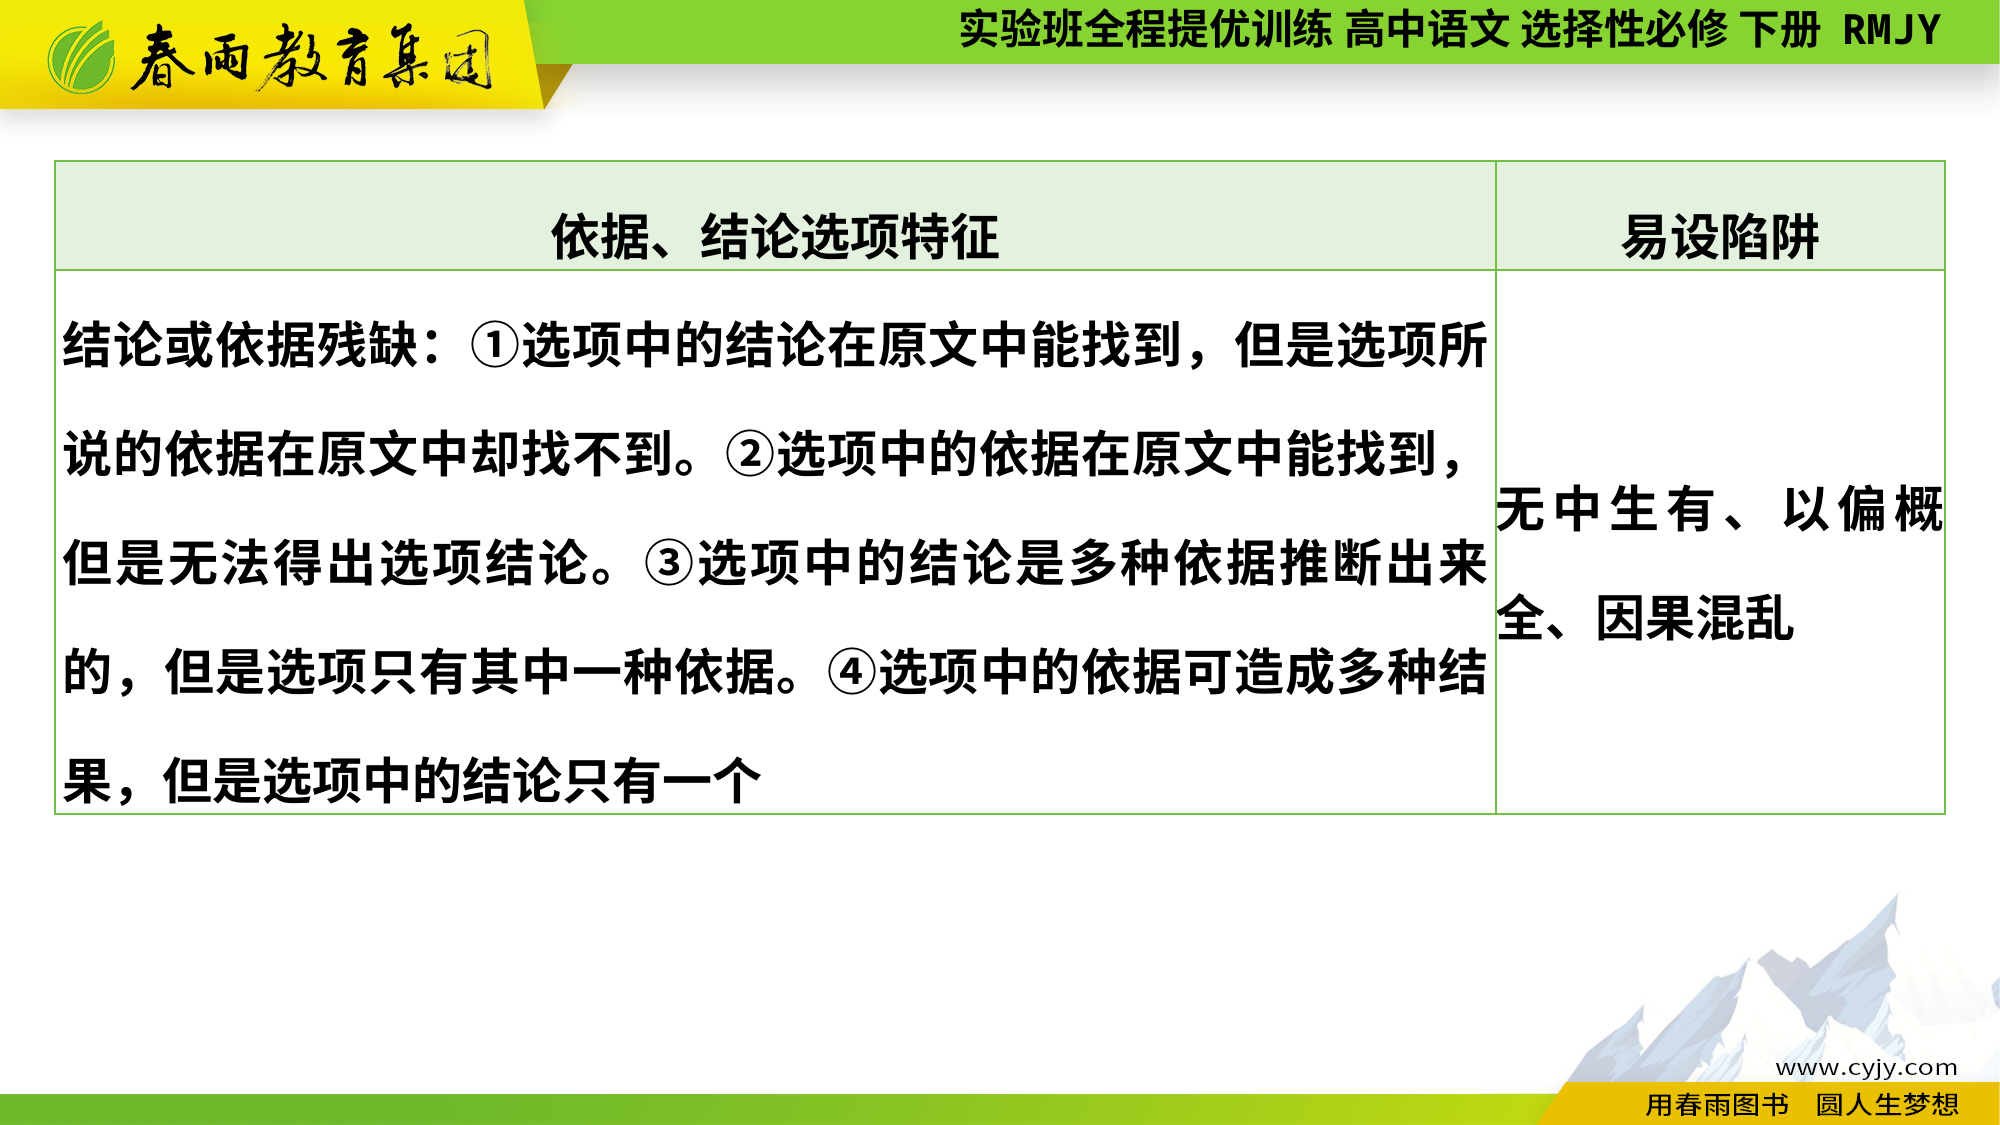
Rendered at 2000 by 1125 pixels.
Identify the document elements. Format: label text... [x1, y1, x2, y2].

table_header 依据、结论选项特征 [56, 162, 1495, 269]
table_header 易设陷阱 [1497, 162, 1944, 269]
picture [0, 0, 2000, 1125]
table_cell 结论或依据残缺：①选项中的结论在原文中能找到，但是选项所说的依据在原文中却找不到。②选项中的依据在原文中能找到，但是无法得出选项结论。③选项中的结论是多种依据推断出来的，但是选项只有其中一种依据。④选项中的依据可造成多种结果，但是选项中的结论只有一个 [56, 271, 1495, 813]
table_cell 无中生有、以偏概全、因果混乱 [1497, 271, 1944, 813]
